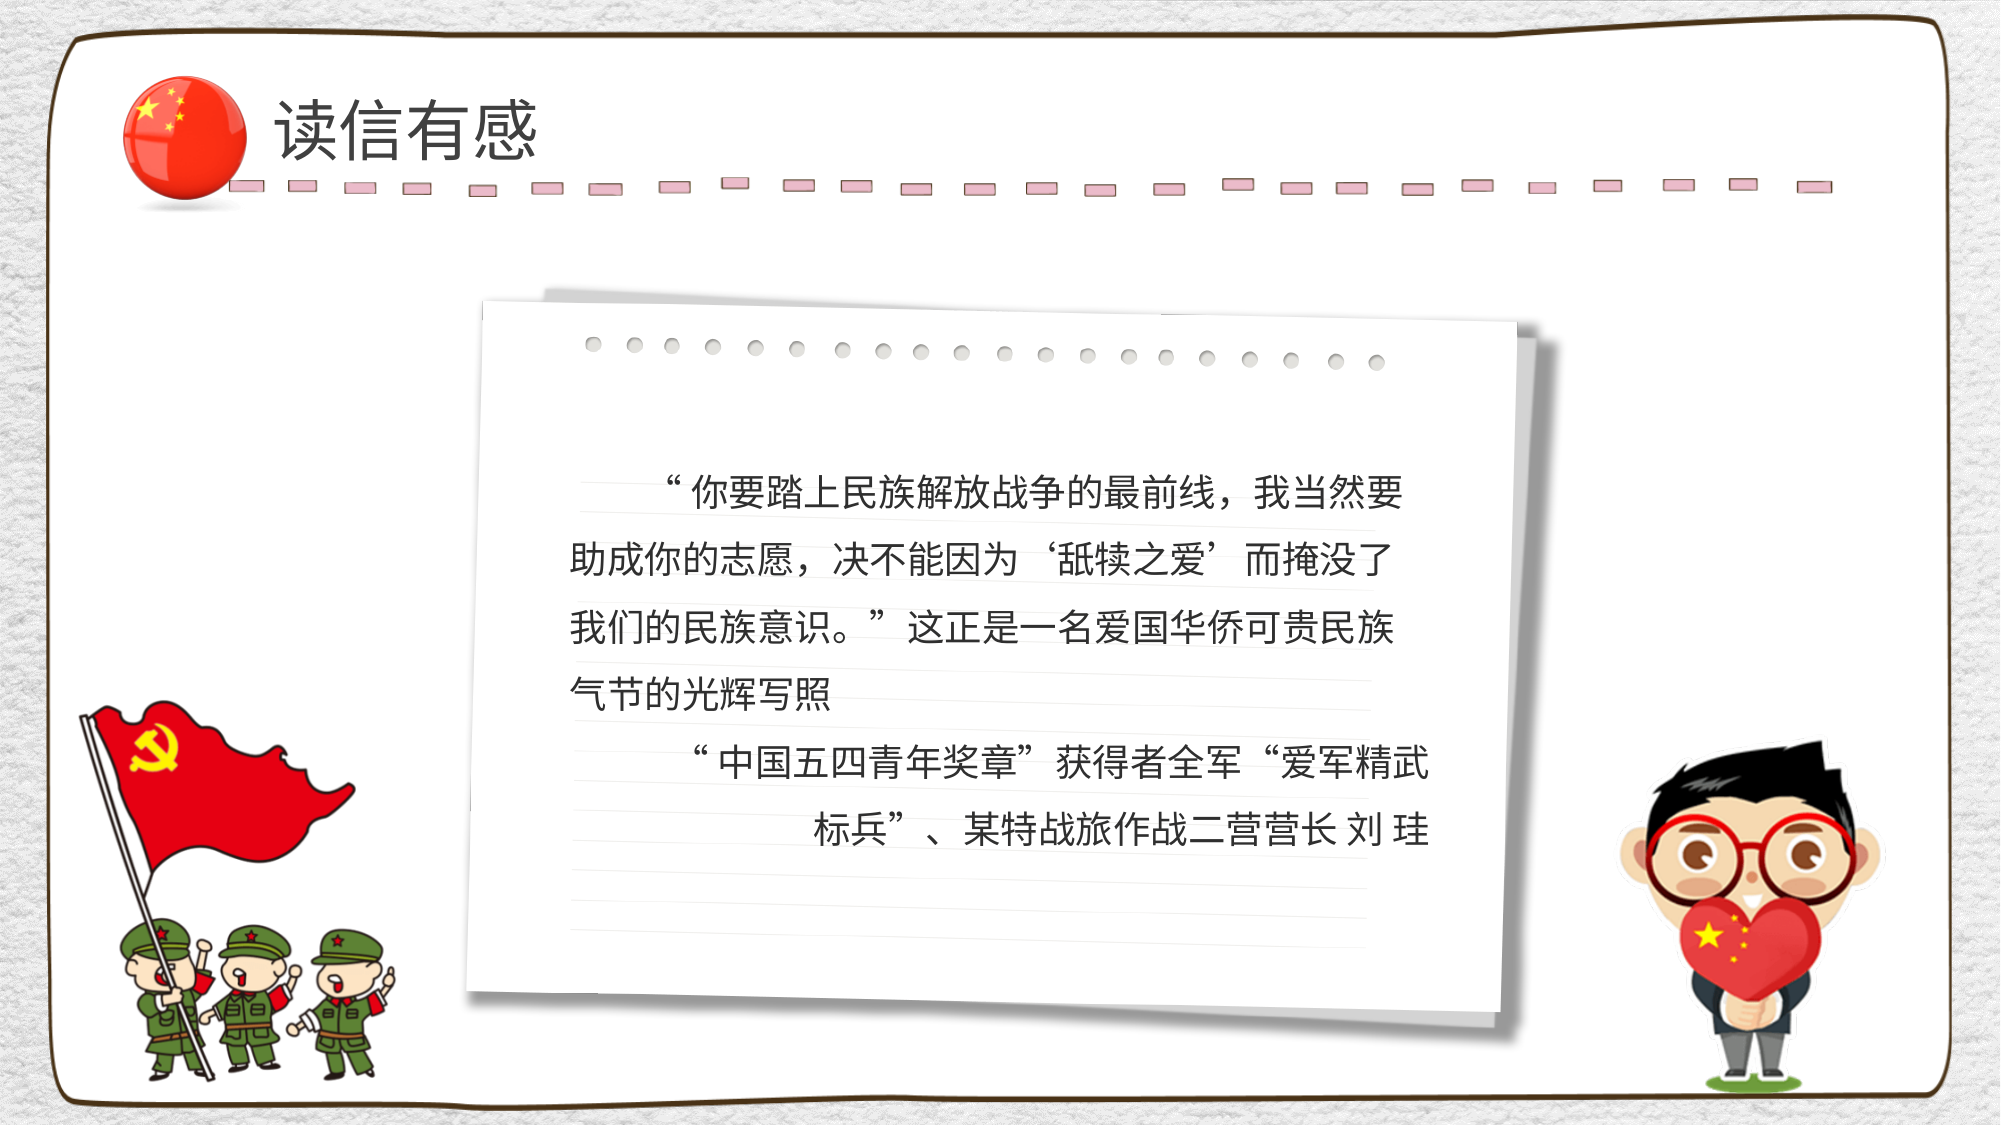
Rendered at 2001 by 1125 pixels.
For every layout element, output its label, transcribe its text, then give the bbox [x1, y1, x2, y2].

picture [0, 0, 2001, 1125]
text_box 读信有感 [281, 81, 1326, 177]
